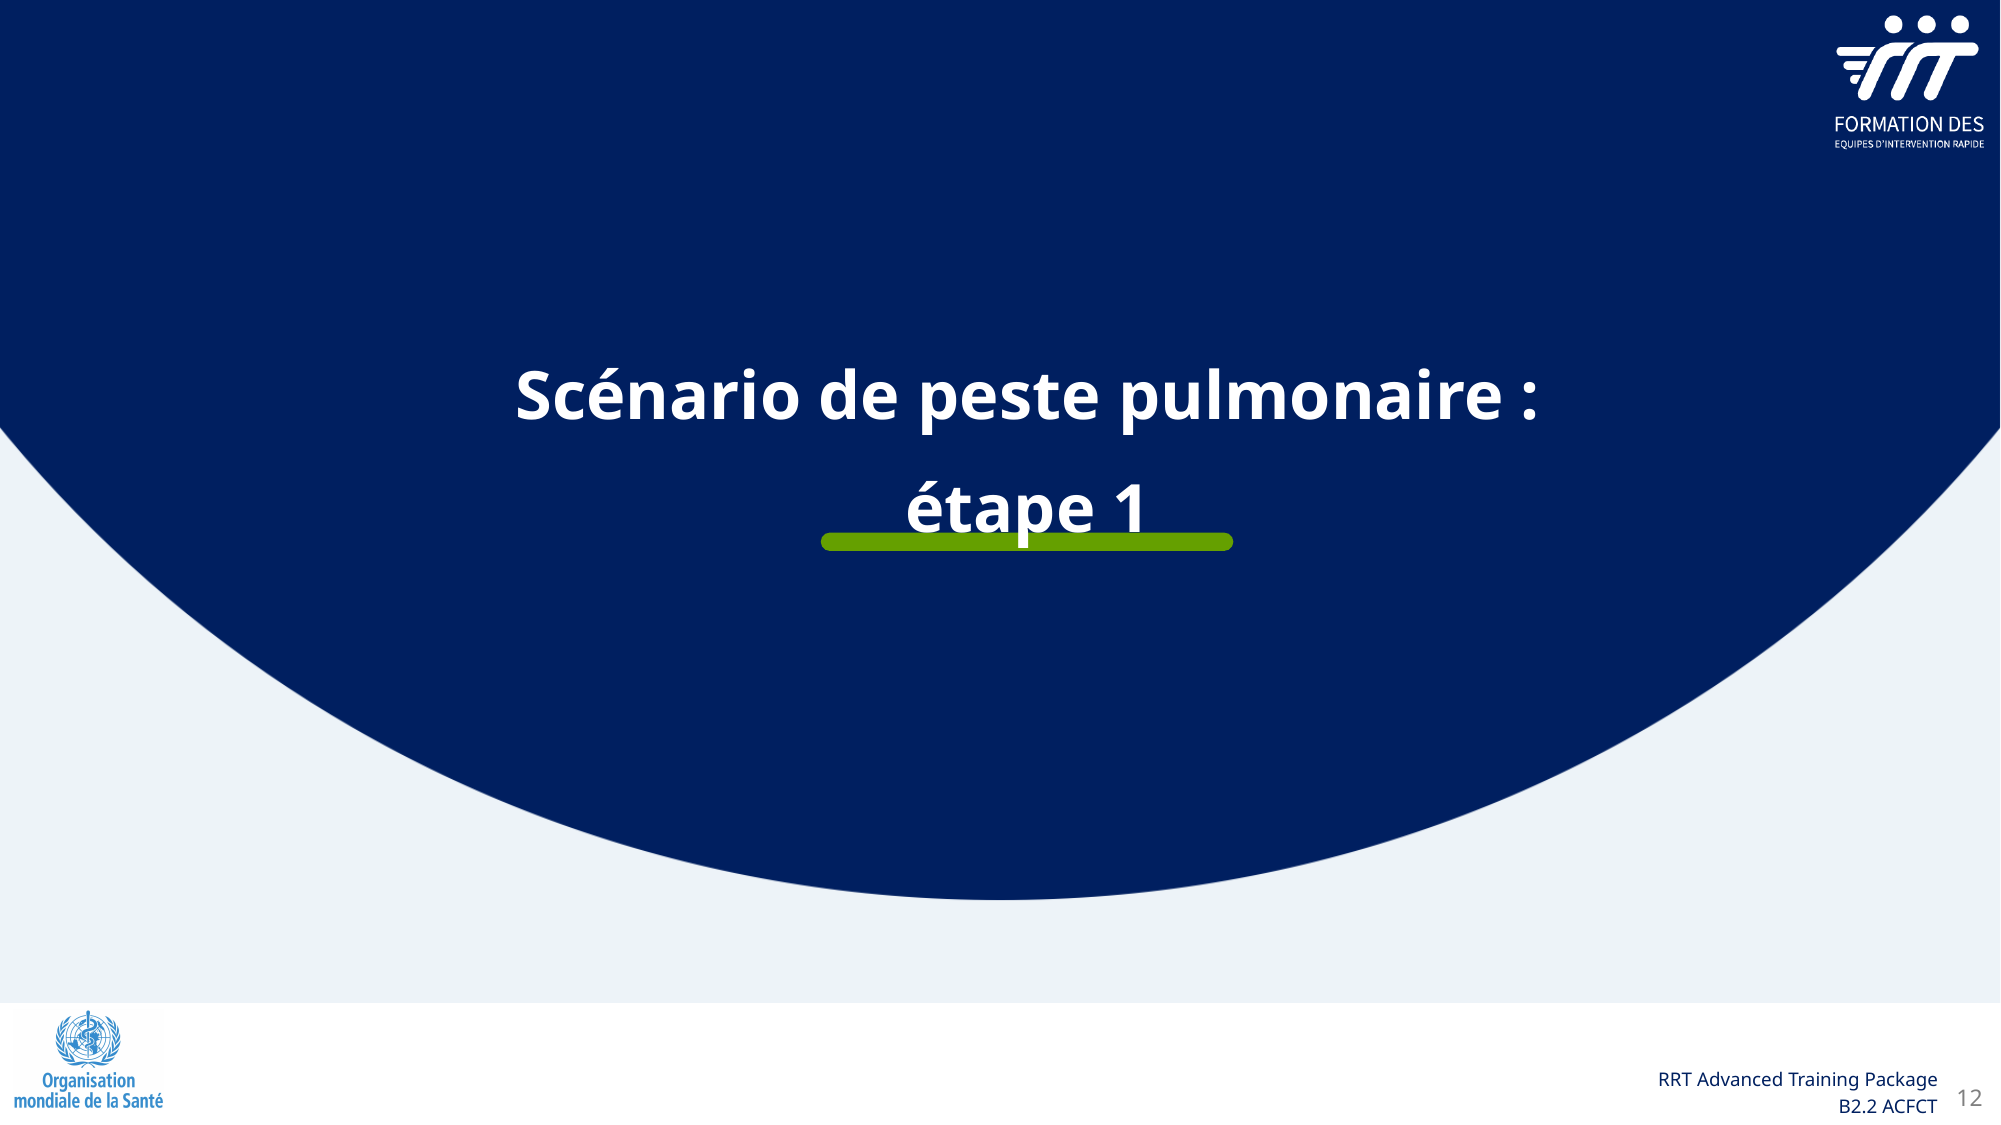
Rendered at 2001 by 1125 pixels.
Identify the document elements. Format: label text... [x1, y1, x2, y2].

title Scénario de peste pulmonaire : étape 1 [461, 312, 1595, 591]
picture [0, 0, 2001, 1003]
picture [13, 1009, 164, 1109]
